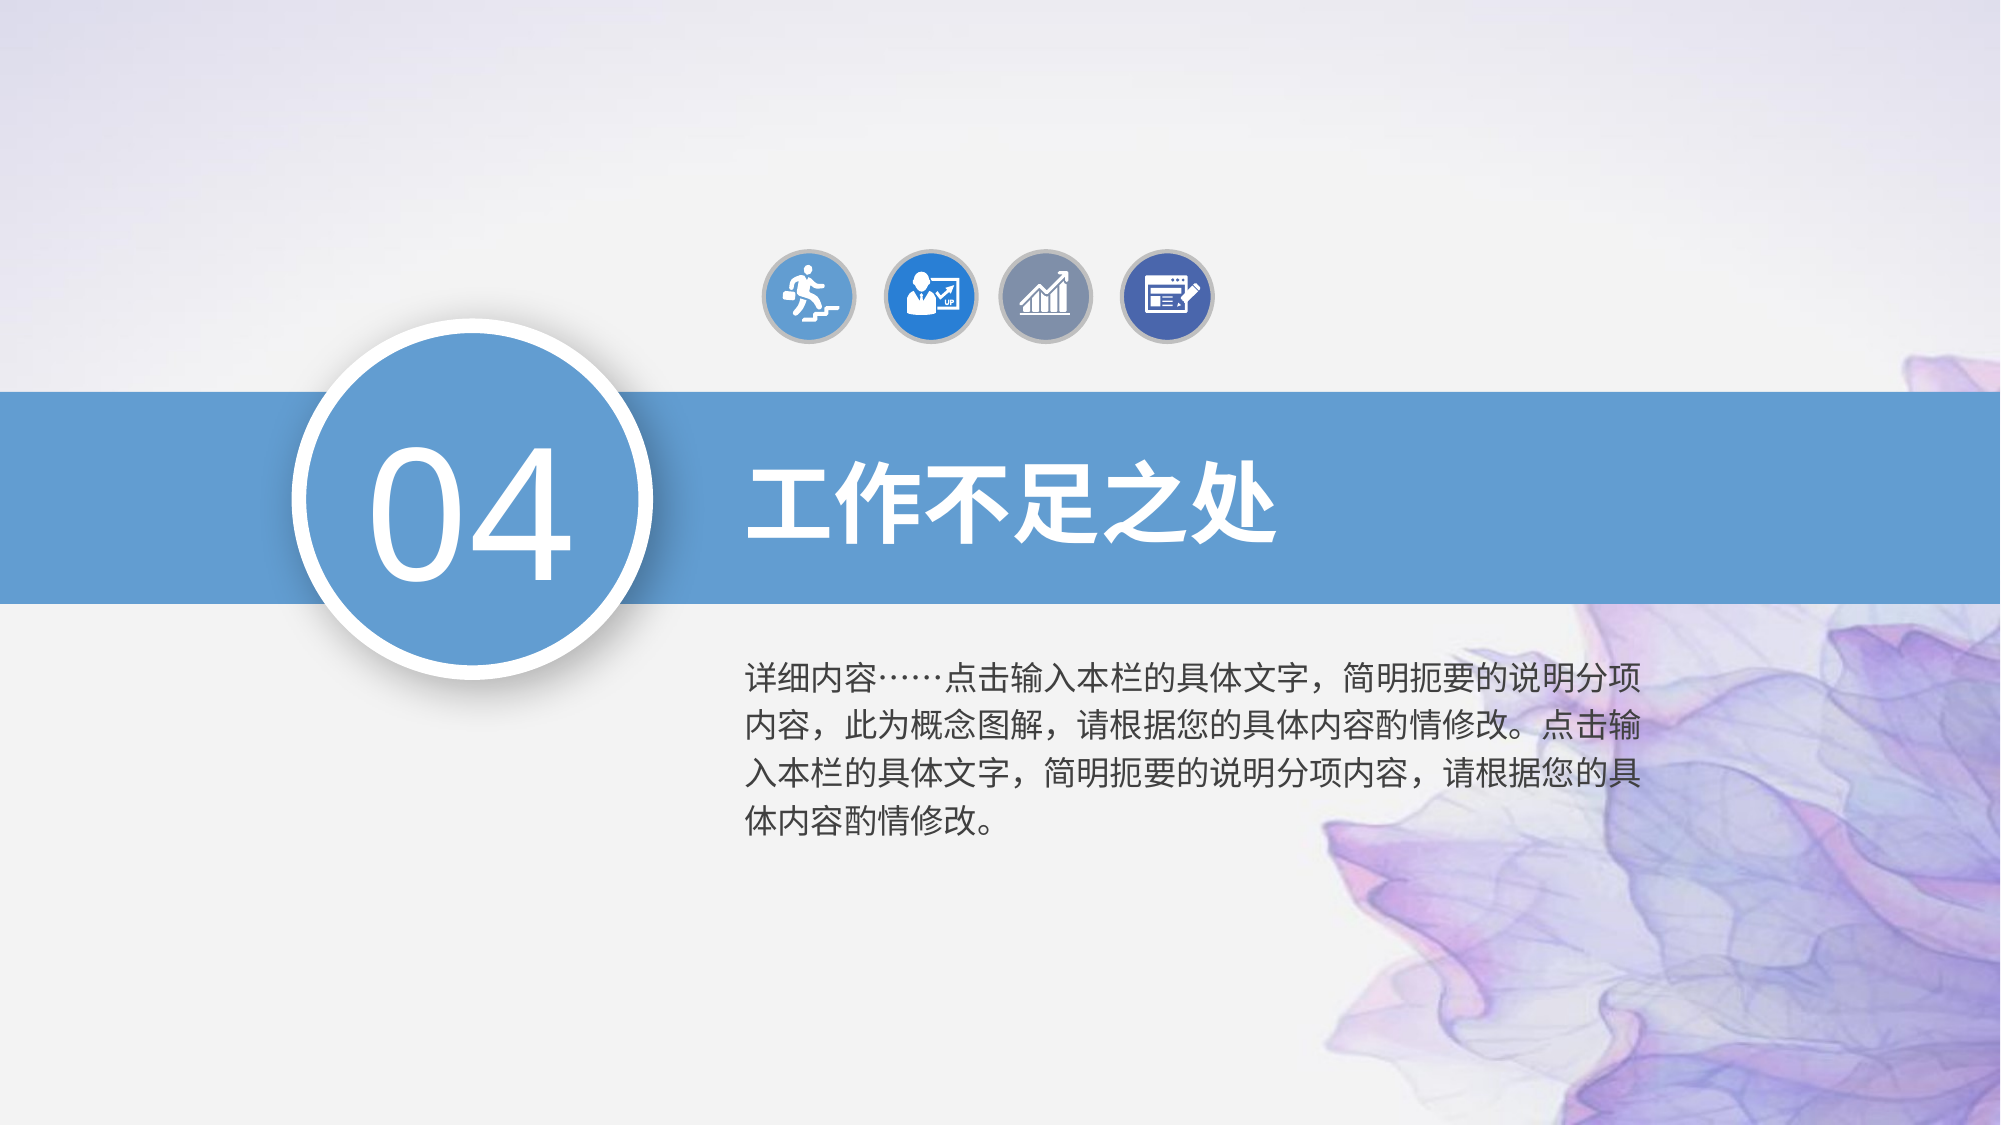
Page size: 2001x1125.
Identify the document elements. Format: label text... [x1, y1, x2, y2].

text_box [298, 325, 647, 674]
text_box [885, 250, 978, 343]
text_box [1121, 250, 1214, 343]
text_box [763, 250, 855, 343]
text_box 详细内容……点击输入本栏的具体文字，简明扼要的说明分项内容，此为概念图解，请根据您的具体内容酌情修改。点击输入本栏的具体文字，简明扼要的说明分项内容，请根据您的具体内容酌情修改。 [729, 641, 1662, 848]
text_box [658, 390, 2000, 605]
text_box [999, 250, 1092, 343]
text_box 工作不足之处 [729, 440, 1439, 562]
picture [0, 0, 2001, 1125]
text_box [0, 390, 288, 605]
